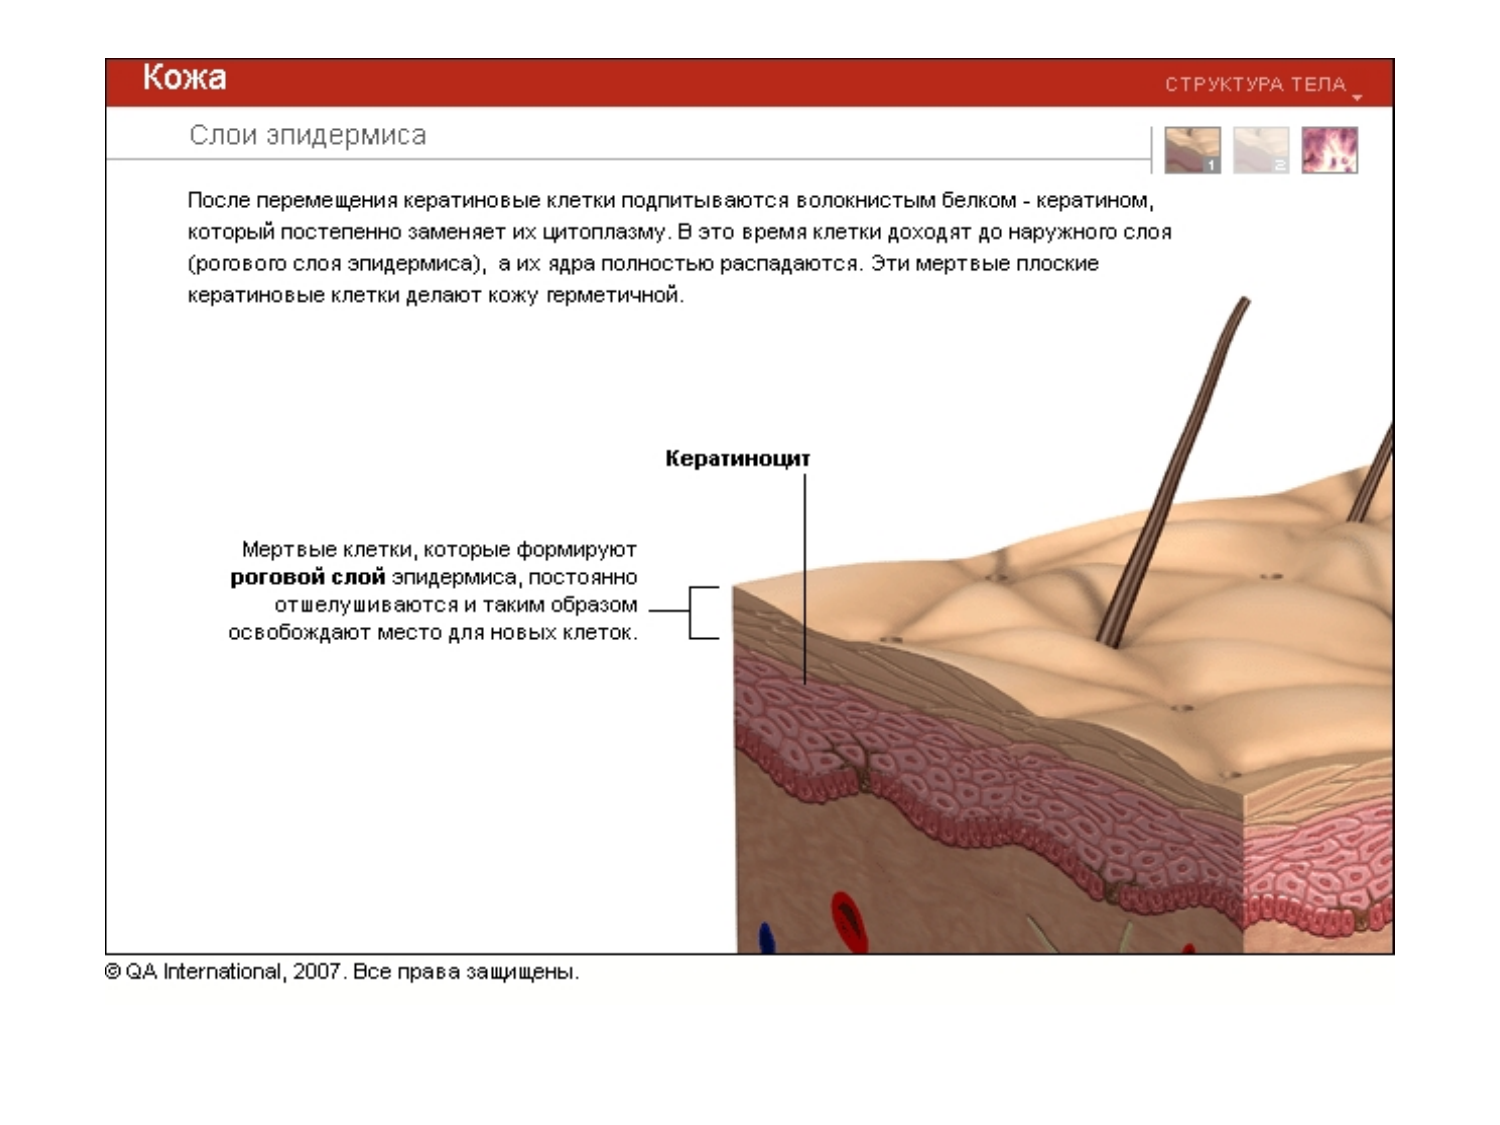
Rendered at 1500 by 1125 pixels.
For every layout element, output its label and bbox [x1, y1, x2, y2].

list [105, 58, 1395, 1006]
